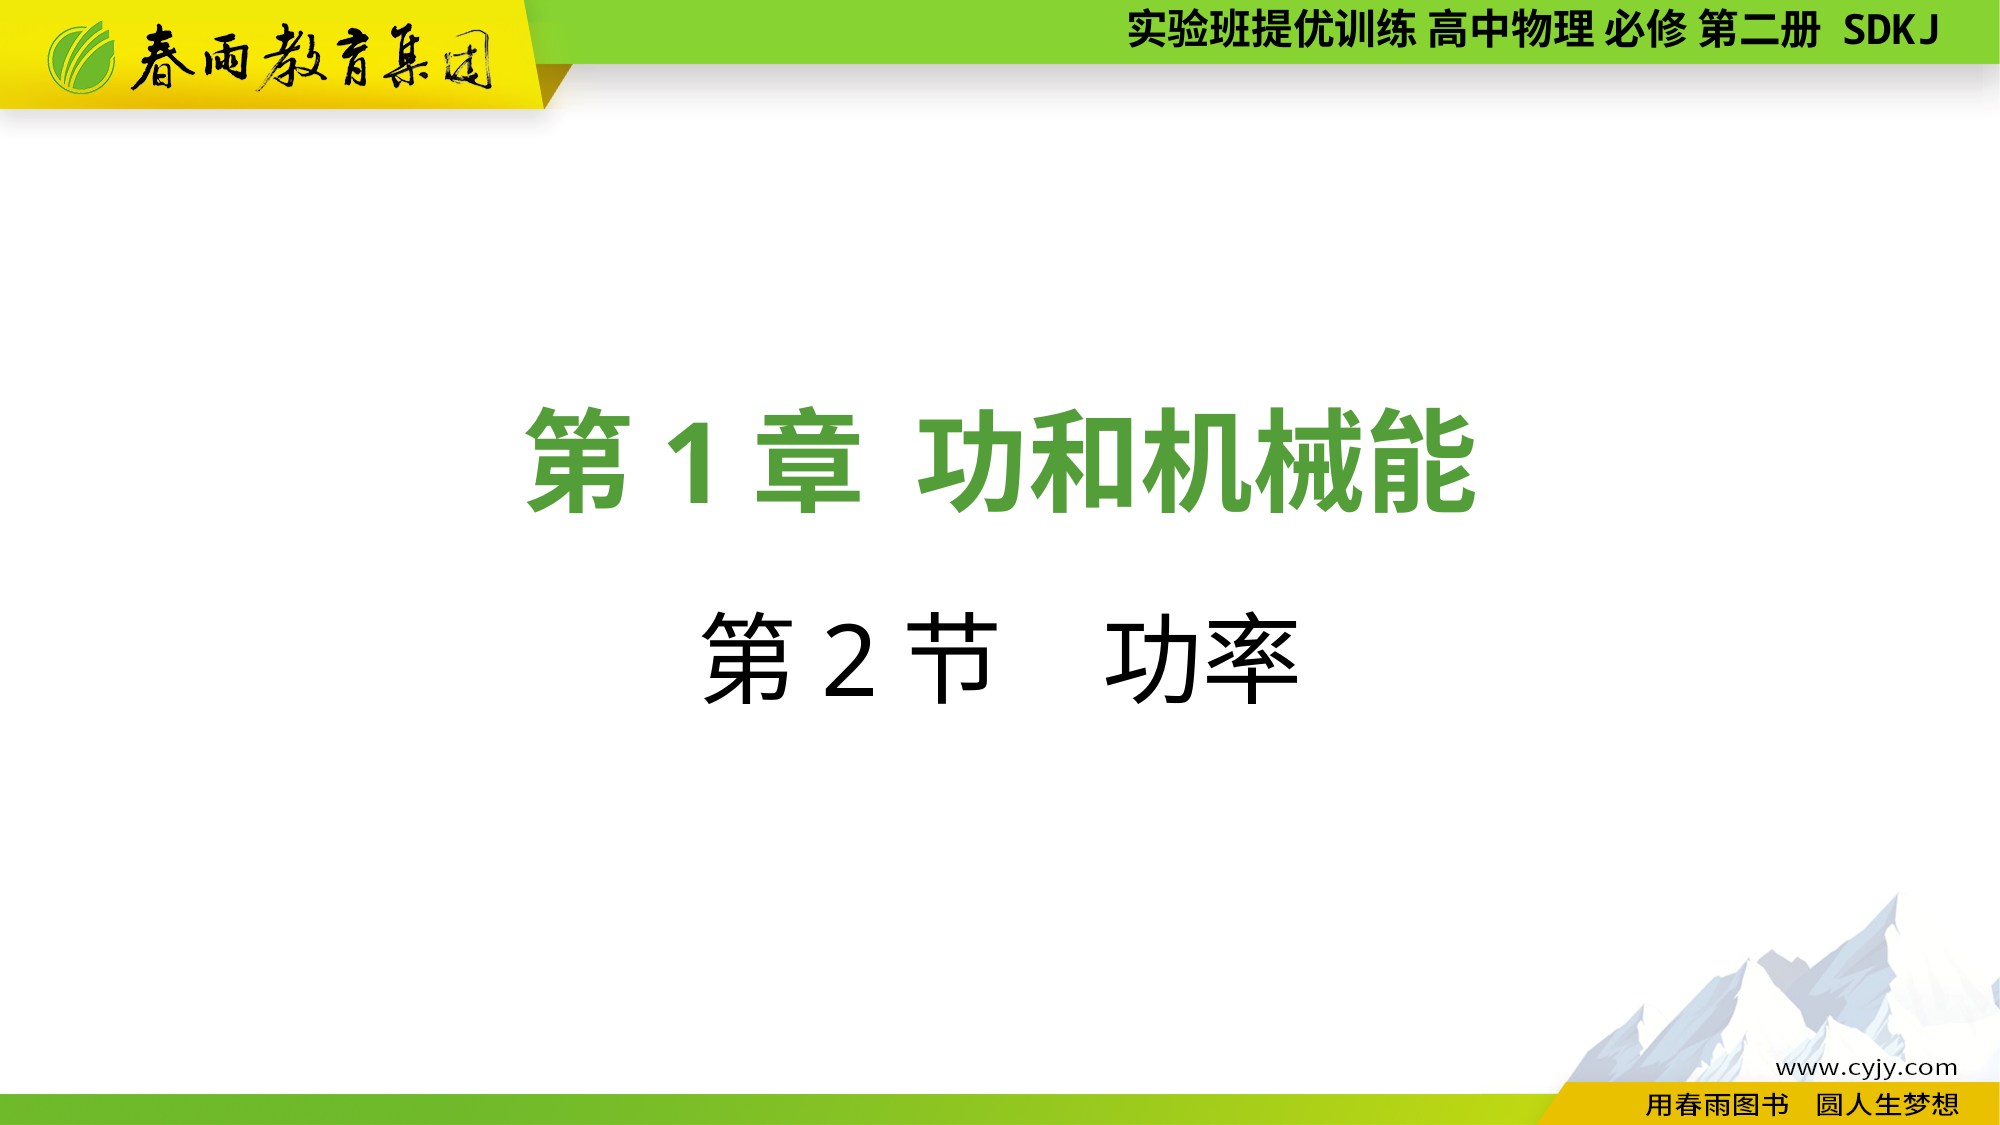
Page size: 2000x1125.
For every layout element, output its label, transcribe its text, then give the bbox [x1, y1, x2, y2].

text_box 第1章 功和机械能 [54, 316, 1946, 528]
text_box 第2节 功率 [54, 528, 1946, 724]
picture [0, 0, 2000, 1125]
